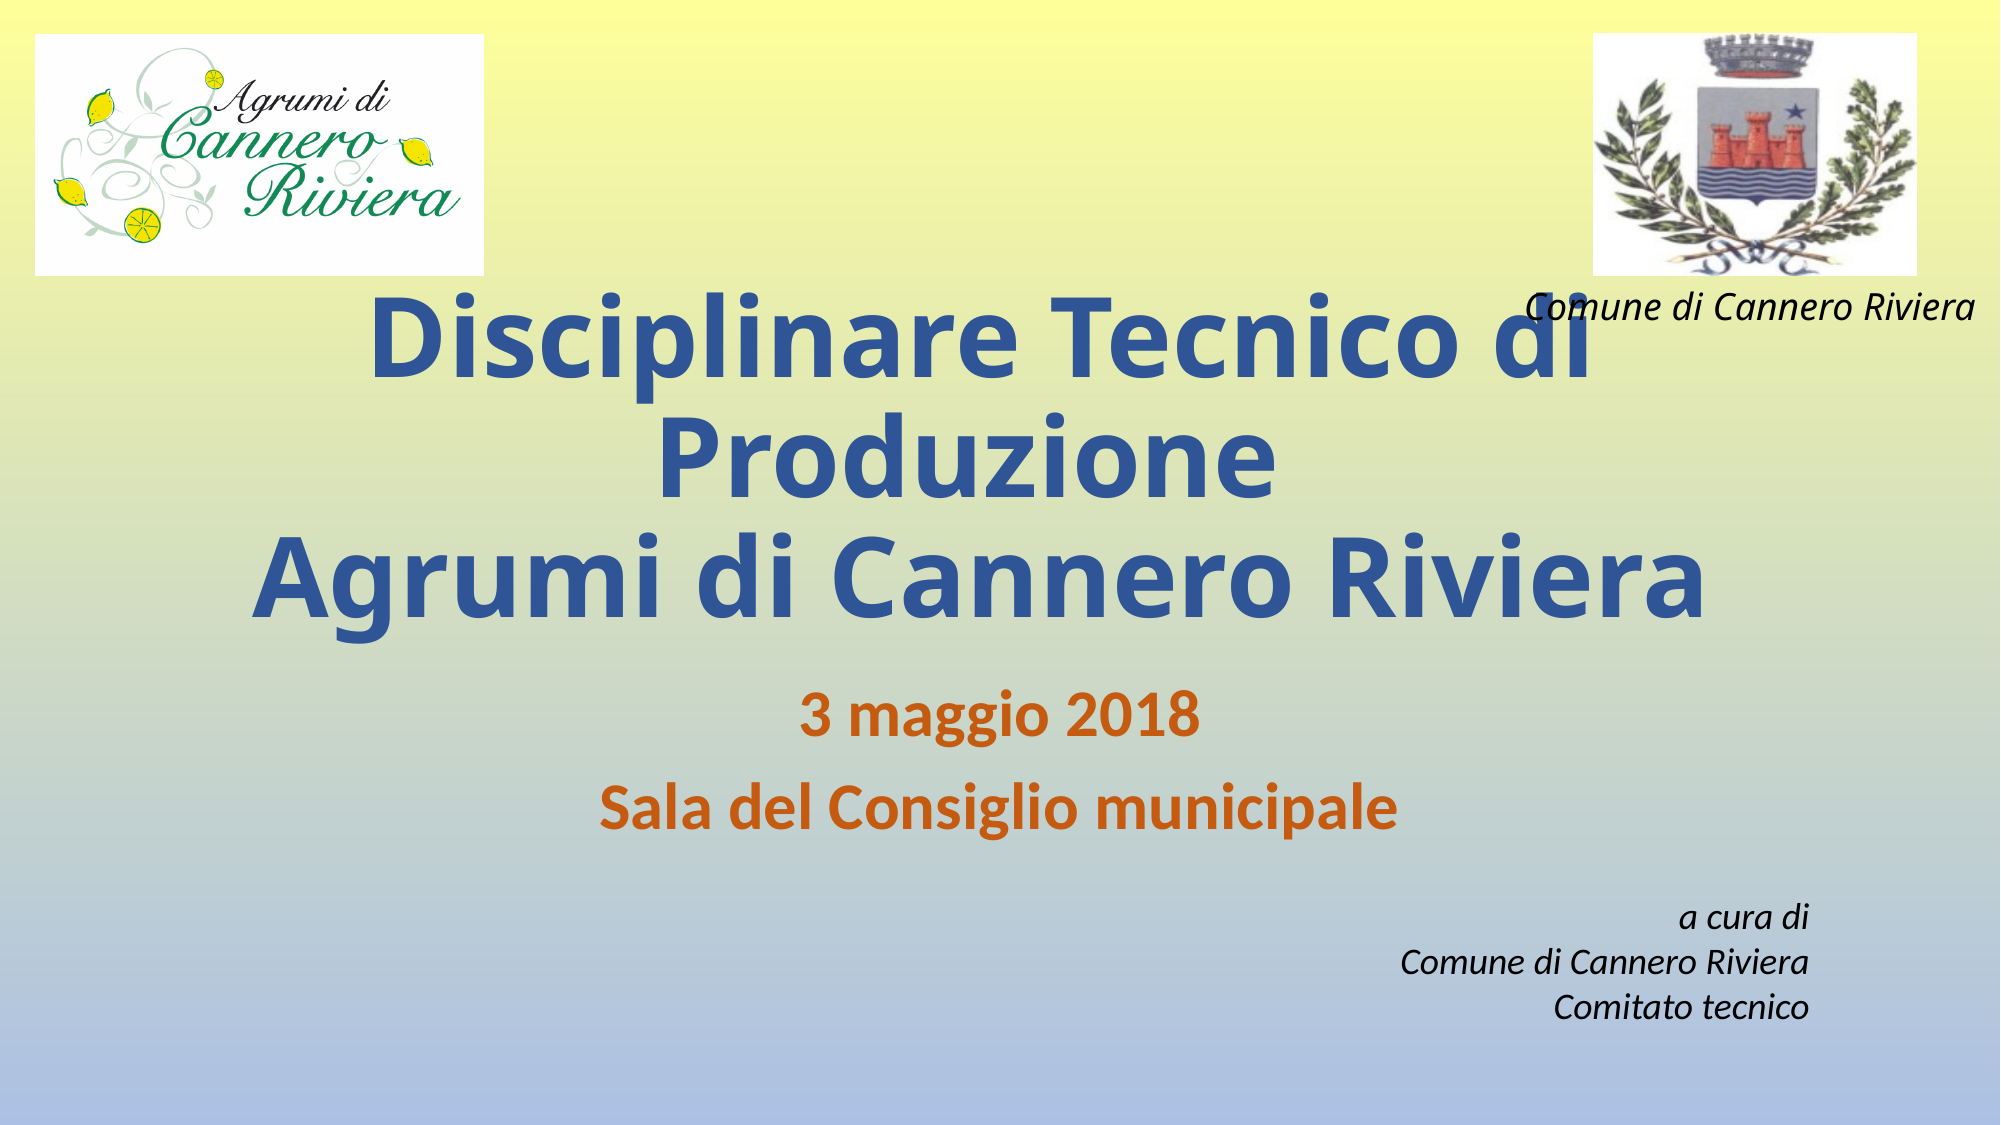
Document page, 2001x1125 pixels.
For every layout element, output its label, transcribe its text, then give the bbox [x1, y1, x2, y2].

title Disciplinare Tecnico di Produzione Agrumi di Cannero Riviera [231, 257, 1732, 650]
picture [35, 34, 484, 276]
text_box a cura di Comune di Cannero Riviera Comitato tecnico [824, 884, 1825, 1035]
subtitle 3 maggio 2018 Sala del Consiglio municipale [249, 671, 1750, 866]
text_box Comune di Cannero Riviera [1509, 275, 1991, 335]
picture [1593, 33, 1917, 276]
